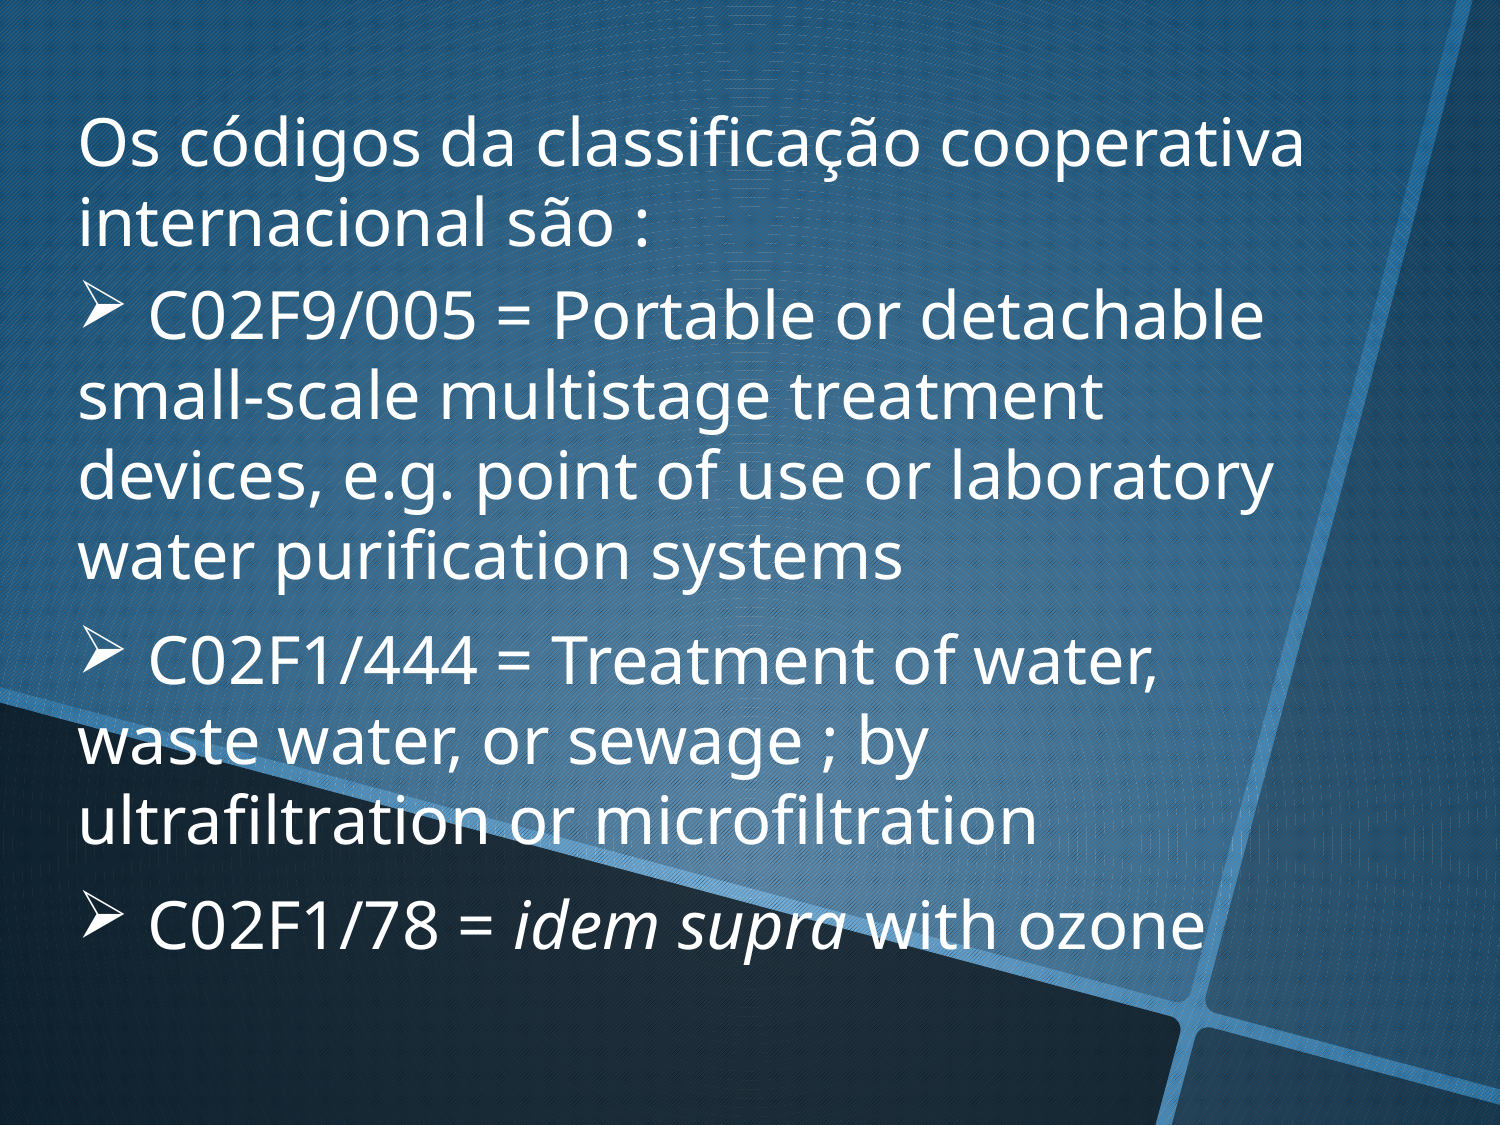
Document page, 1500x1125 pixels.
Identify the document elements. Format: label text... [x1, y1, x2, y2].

text_box Os códigos da classificação cooperativa internacional são : C02F9/005 = Portable or detachable small-scale multistage treatment devices, e.g. point of use or laboratory water purification systems C02F1/444 = Treatment of water, waste water, or sewage ; by ultrafiltration or microfiltration C02F1/78 = idem supra with ozone [62, 92, 1334, 970]
